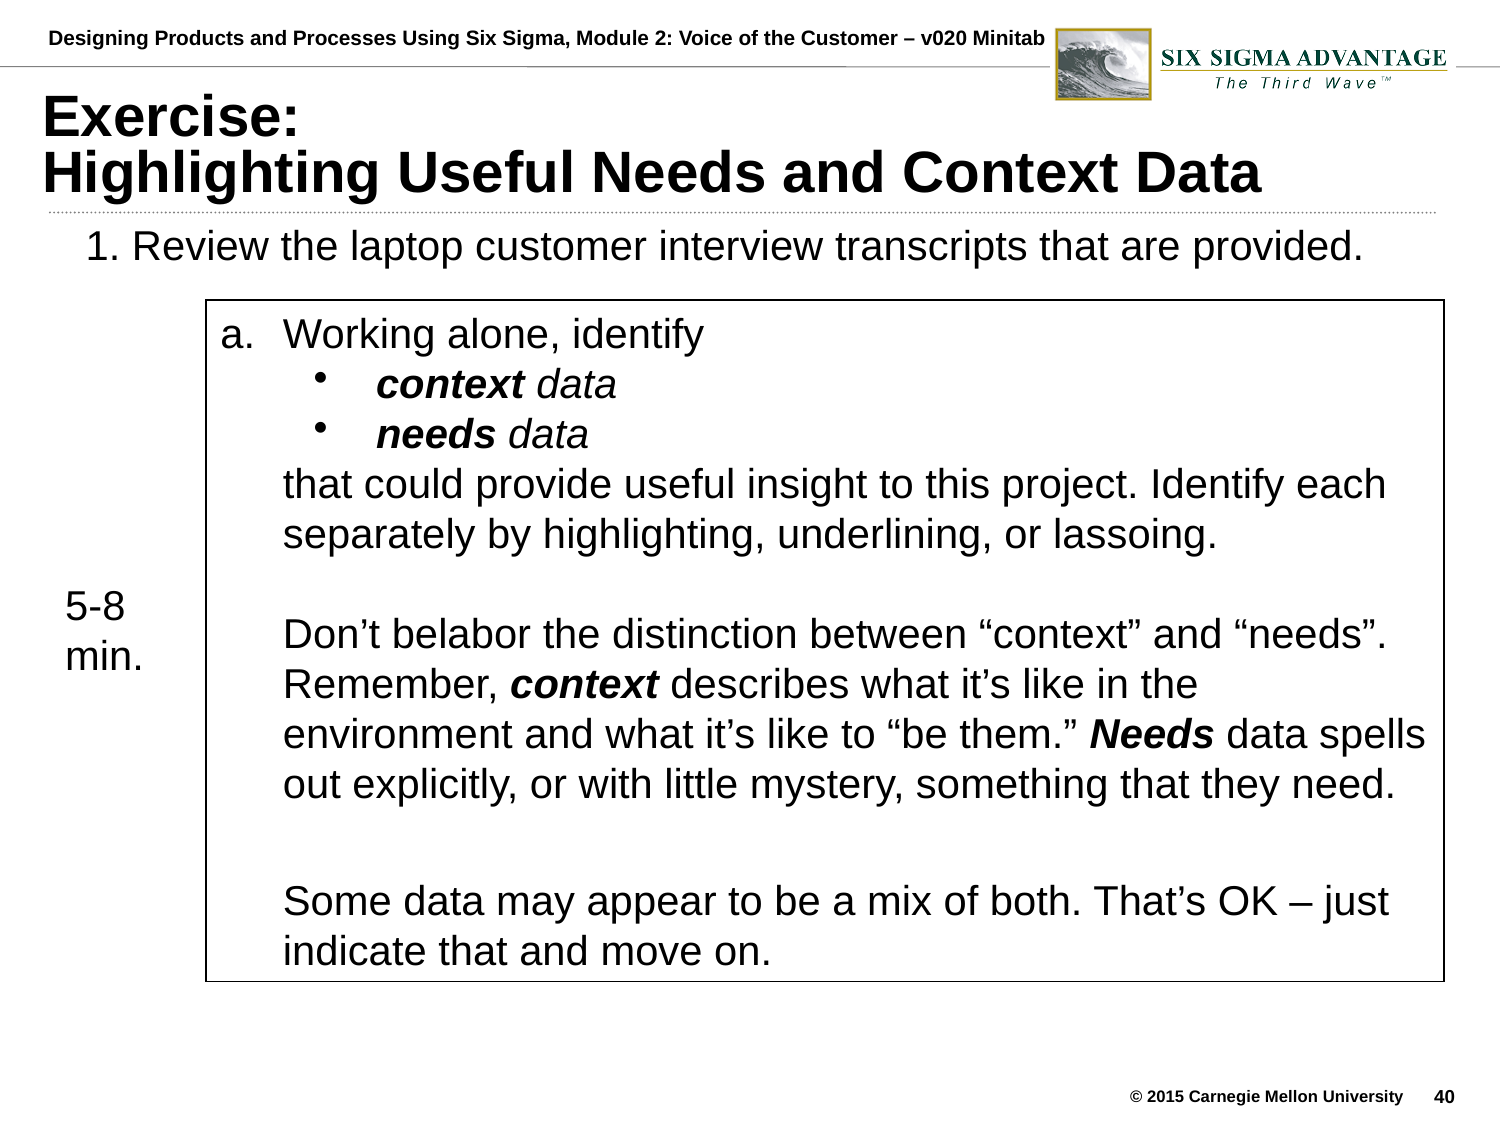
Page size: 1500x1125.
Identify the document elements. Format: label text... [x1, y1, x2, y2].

picture [1049, 24, 1456, 104]
text_box 1. Review the laptop customer interview transcripts that are provided. [70, 210, 1500, 276]
text_box 5-8 min. [50, 571, 186, 687]
text_box Working alone, identify context data needs data that could provide useful insight to this project. Identify each separately by highlighting, underlining, or lassoing. Don’t belabor the distinction between “context” and “needs”. Remember, context describes what it’s like in the environment and what it’s like to “be them.” Needs data spells out explicitly, or with little mystery, something that they need. Some data may appear to be a mix of both. That’s OK – just indicate that and move on. [205, 299, 1445, 982]
title Exercise: Highlighting Useful Needs and Context Data [42, 91, 1438, 204]
